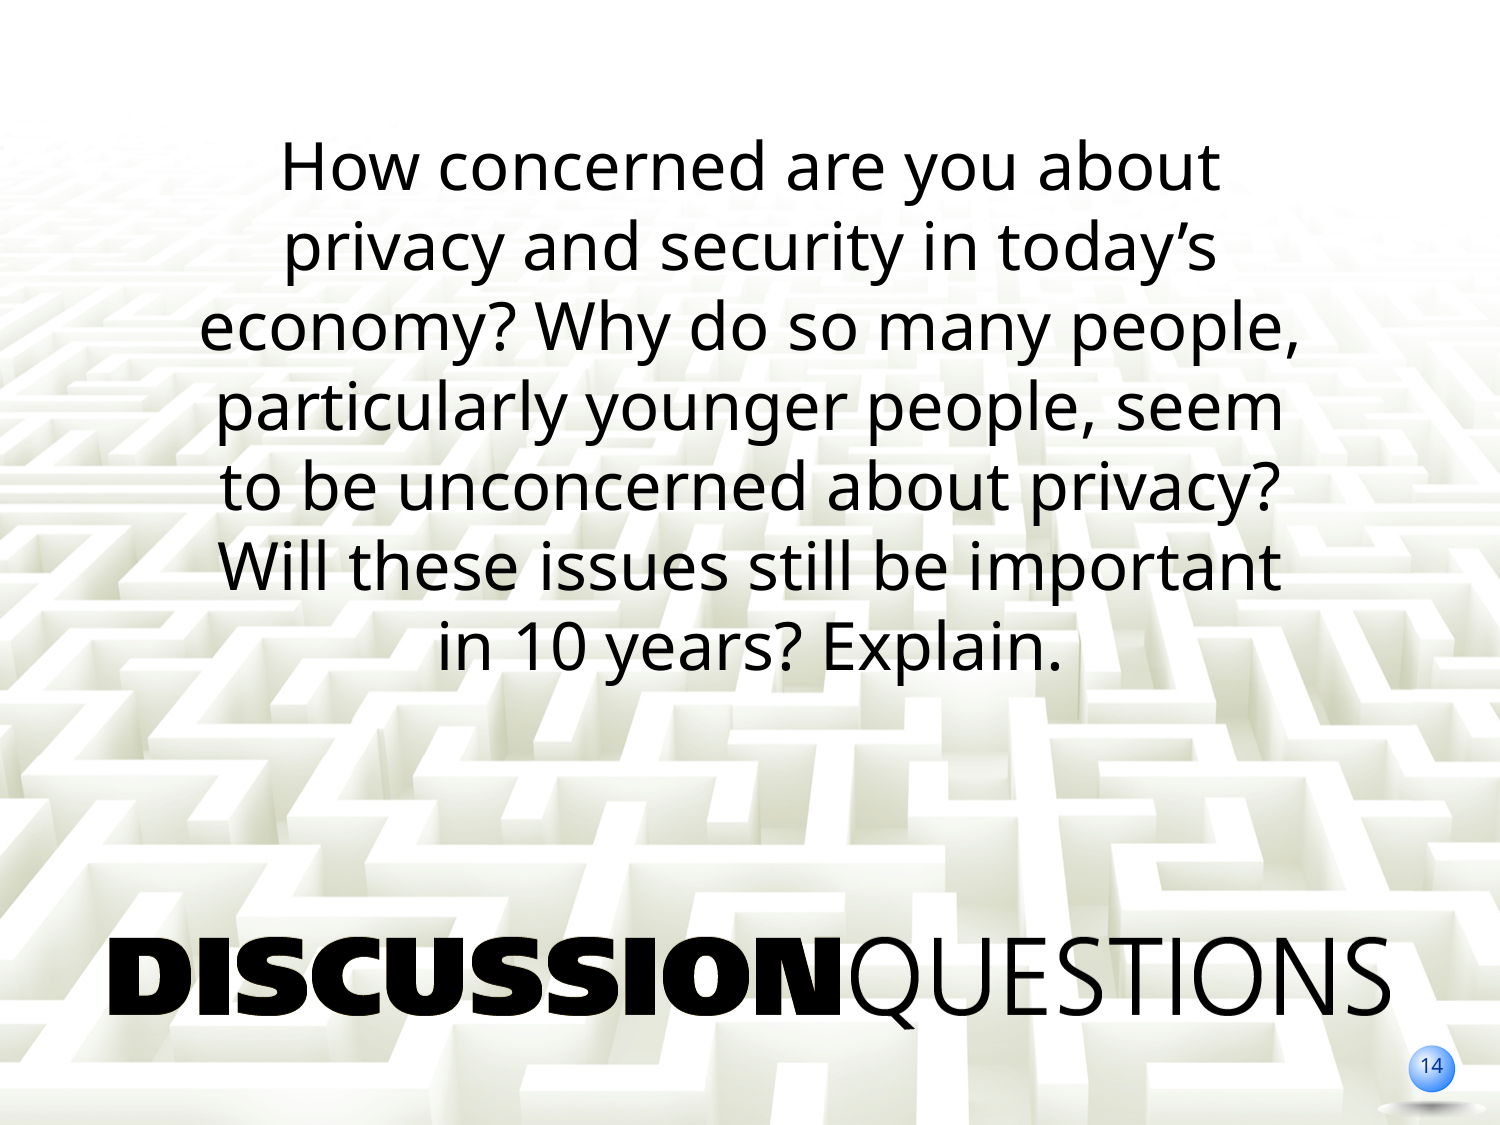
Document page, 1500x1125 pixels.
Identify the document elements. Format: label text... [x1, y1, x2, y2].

list How concerned are you about privacy and security in today’s economy? Why do so many people, particularly younger people, seem to be unconcerned about privacy? Will these issues still be important in 10 years? Explain. [167, 26, 1335, 782]
slide_number 14 [1386, 1037, 1478, 1097]
picture [0, 0, 1500, 1125]
